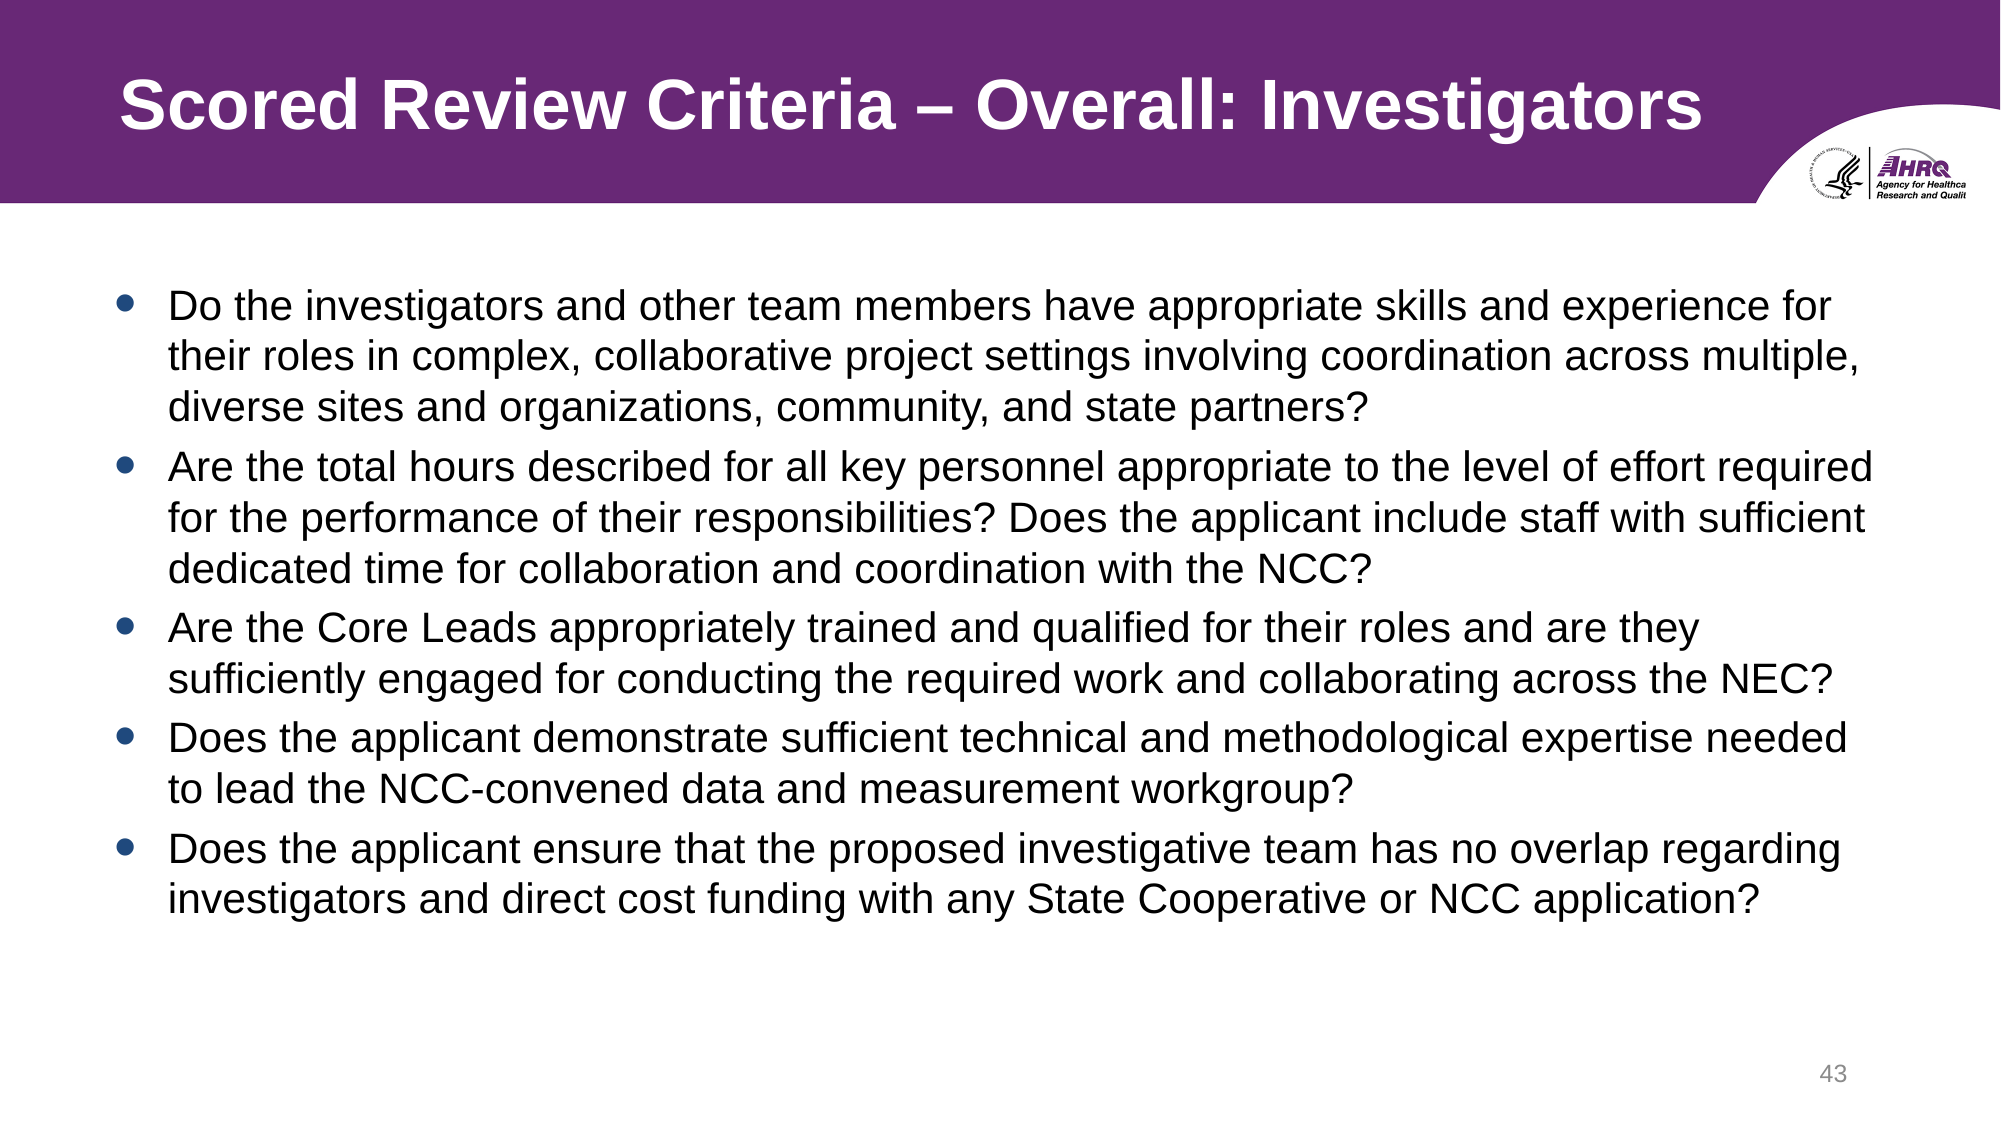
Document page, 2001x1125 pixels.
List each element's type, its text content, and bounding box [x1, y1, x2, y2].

title Scored Review Criteria – Overall: Investigators [99, 50, 1725, 152]
picture [0, 0, 2001, 1125]
list Do the investigators and other team members have appropriate skills and experience for their roles in complex, collaborative project settings involving coordination across multiple, diverse sites and organizations, community, and state partners? Are the total hours described for all key personnel appropriate to the level of effort required for the performance of their responsibilities? Does the applicant include staff with sufficient dedicated time for collaboration and coordination with the NCC? Are the Core Leads appropriately trained and qualified for their roles and are they sufficiently engaged for conducting the required work and collaborating across the NEC? Does the applicant demonstrate sufficient technical and methodological expertise needed to lead the NCC-convened data and measurement workgroup? Does the applicant ensure that the proposed investigative team has no overlap regarding investigators and direct cost funding with any State Cooperative or NCC application? [99, 270, 1900, 1013]
slide_number 43 [1412, 1042, 1863, 1103]
